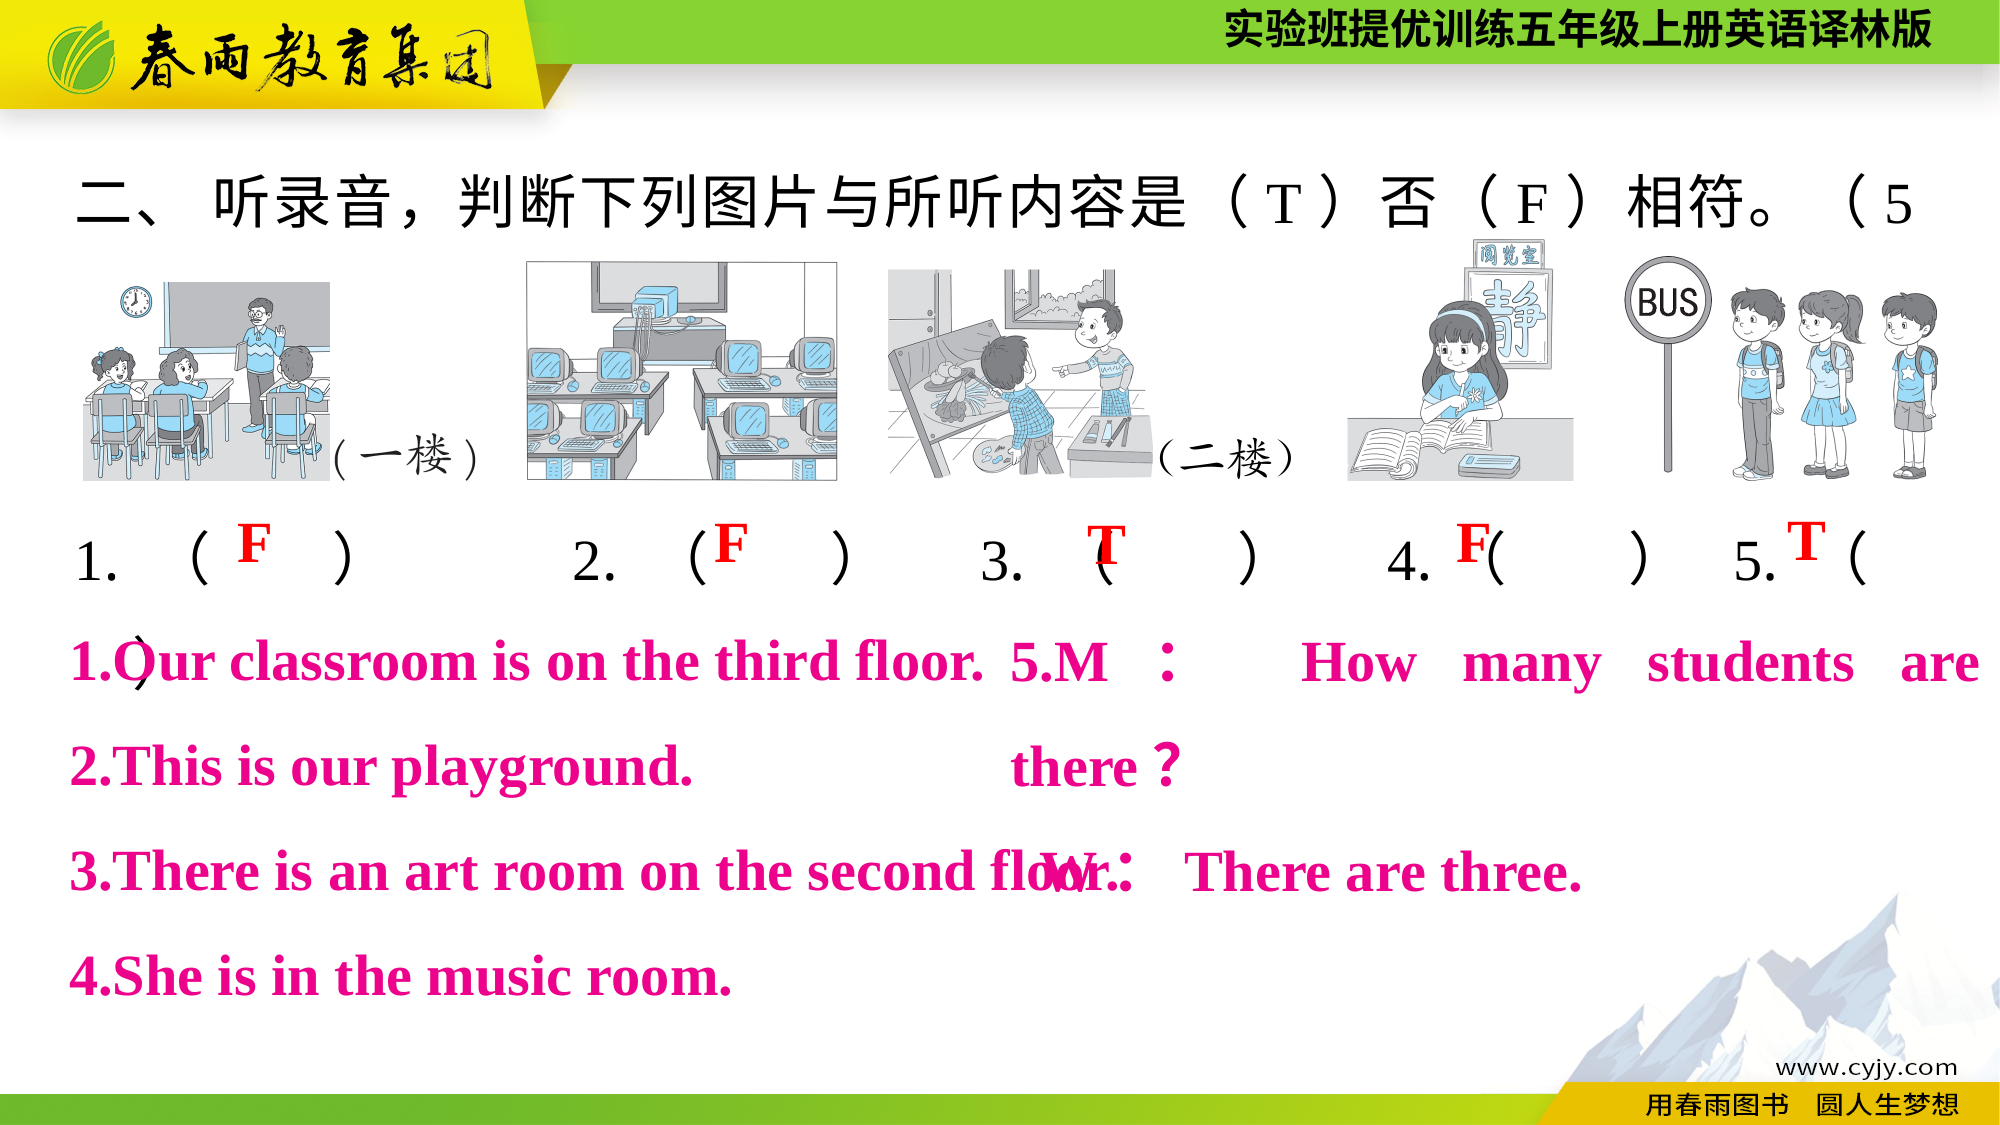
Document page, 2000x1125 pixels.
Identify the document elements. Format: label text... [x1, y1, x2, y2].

text_box T [1772, 506, 1842, 580]
text_box 1.Our classroom is on the third floor. 2.This is our playground. 3.There is an art room on the second floor. 4.She is in the music room. [54, 579, 1201, 1015]
text_box 5.M： How many students are there？ W：There are three. [995, 580, 1996, 911]
text_box 1. （ ） 2. （ ） 3. （ ） 4.（ ） 5. （ ） [1507, 506, 1772, 580]
text_box 1. （ ） 2. （ ） 3. （ ） 4.（ ） 5. （ ） [59, 506, 222, 579]
list 二、 听录音，判断下列图片与所听内容是（T）否（F）相符。（5分） [59, 122, 1944, 230]
text_box F [222, 506, 288, 582]
text_box 1. （ ） 2. （ ） 3. （ ） 4.（ ） 5. （ ） [288, 506, 699, 579]
picture [0, 0, 2000, 1125]
text_box 1. （ ） 2. （ ） 3. （ ） 4.（ ） 5. （ ） [1842, 506, 1944, 580]
text_box F [699, 506, 765, 582]
text_box 1. （ ） 2. （ ） 3. （ ） 4.（ ） 5. （ ） [1142, 506, 1441, 580]
text_box T [1072, 506, 1142, 584]
text_box F [1441, 506, 1507, 582]
text_box 1. （ ） 2. （ ） 3. （ ） 4.（ ） 5. （ ） [765, 506, 1072, 579]
